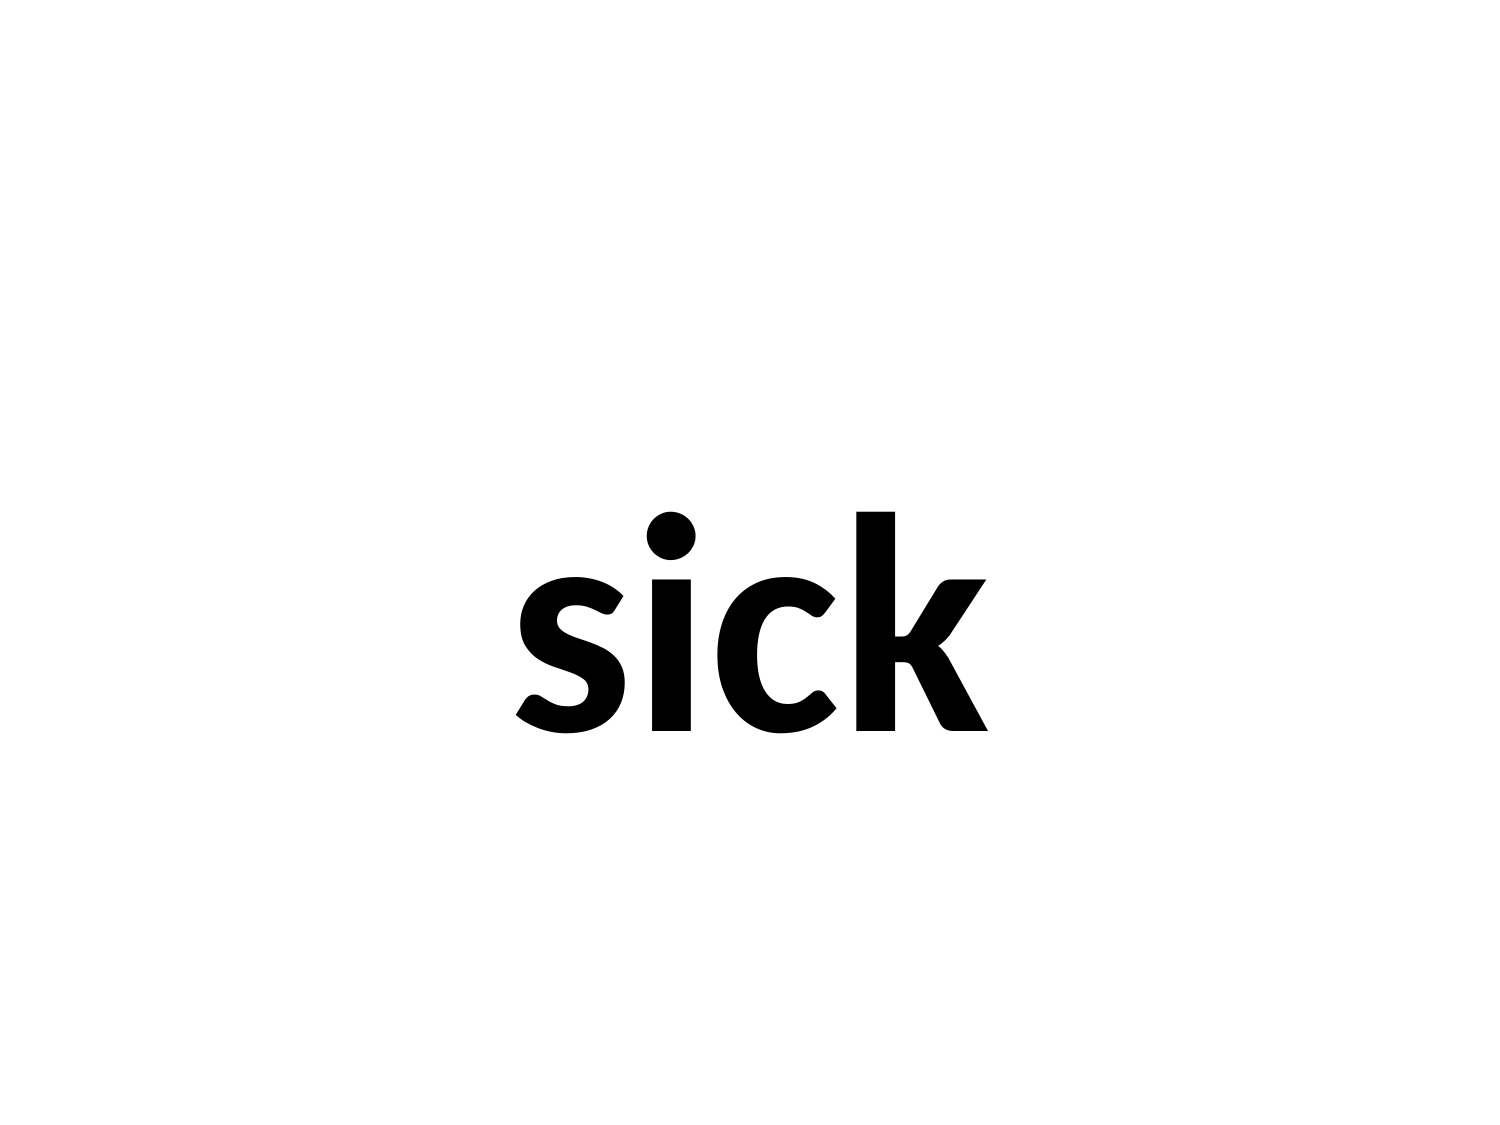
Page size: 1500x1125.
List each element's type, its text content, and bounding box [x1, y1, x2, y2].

title sick [75, 512, 1425, 700]
